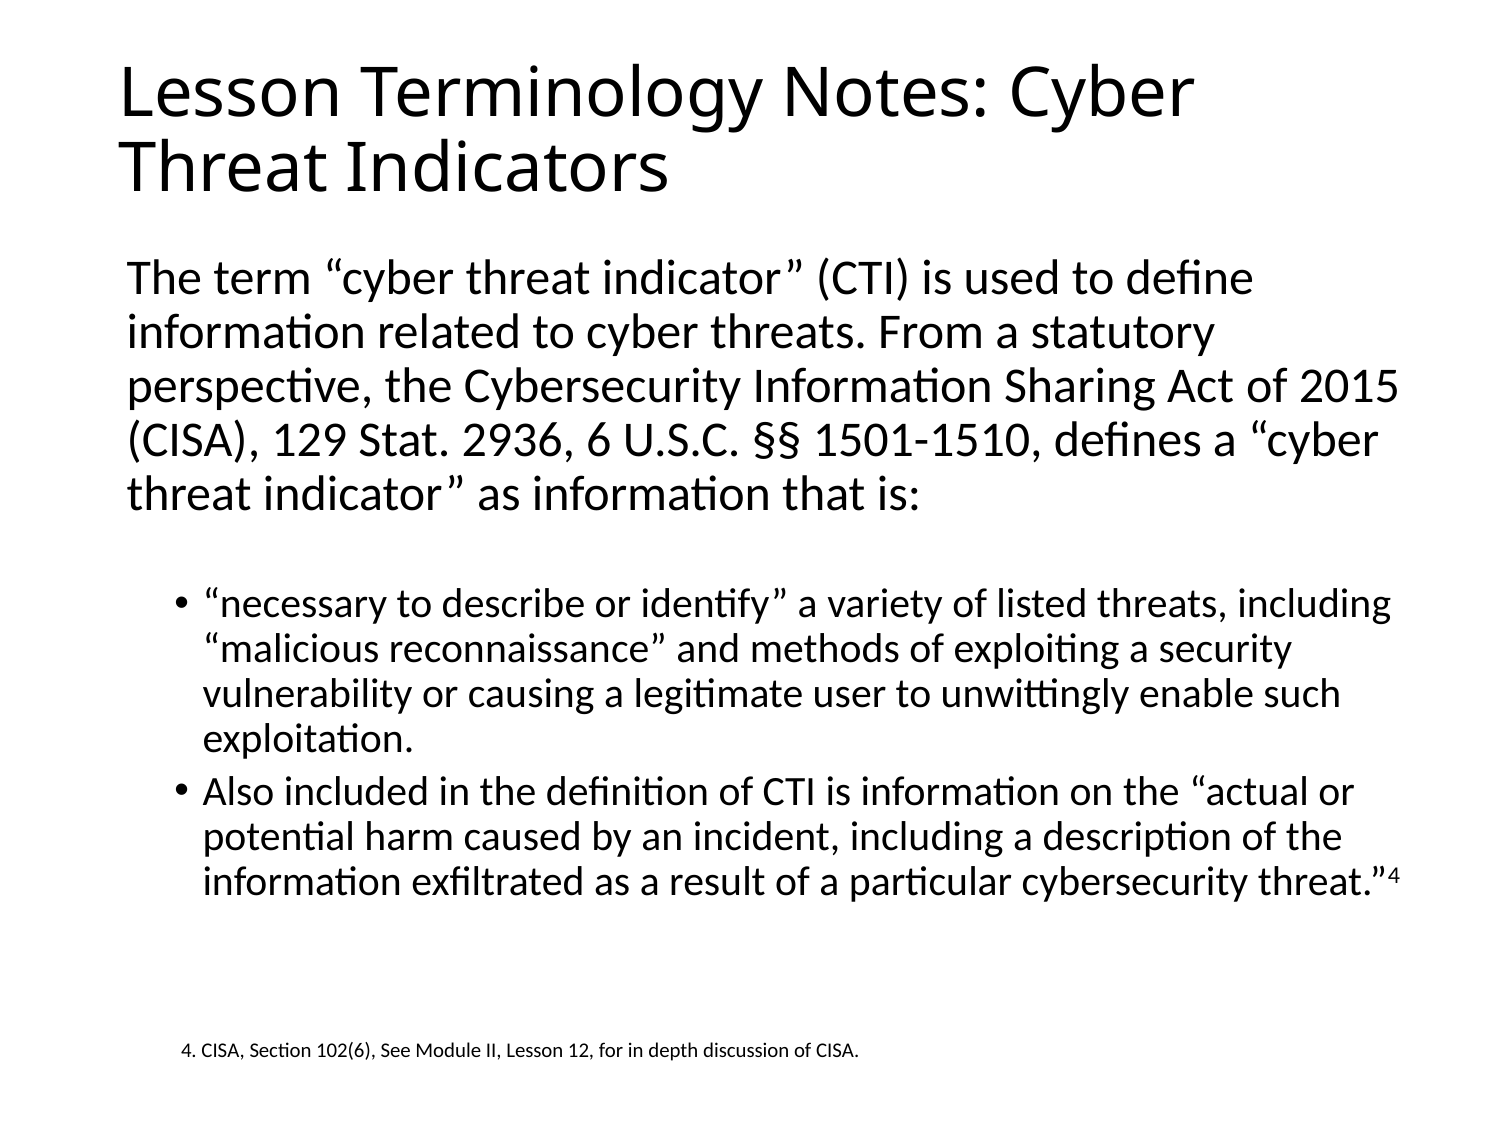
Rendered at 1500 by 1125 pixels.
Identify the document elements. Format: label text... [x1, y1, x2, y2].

list The term “cyber threat indicator” (CTI) is used to define information related to cyber threats. From a statutory perspective, the Cybersecurity Information Sharing Act of 2015 (CISA), 129 Stat. 2936, 6 U.S.C. §§ 1501-1510, defines a “cyber threat indicator” as information that is: “necessary to describe or identify” a variety of listed threats, including “malicious reconnaissance” and methods of exploiting a security vulnerability or causing a legitimate user to unwittingly enable such exploitation. Also included in the definition of CTI is information on the “actual or potential harm caused by an incident, including a description of the information exfiltrated as a result of a particular cybersecurity threat.”4 [102, 243, 1441, 1030]
title Lesson Terminology Notes: Cyber Threat Indicators [102, 59, 1398, 204]
text_box 4. CISA, Section 102(6), See Module II, Lesson 12, for in depth discussion of CISA. [166, 1029, 1378, 1070]
